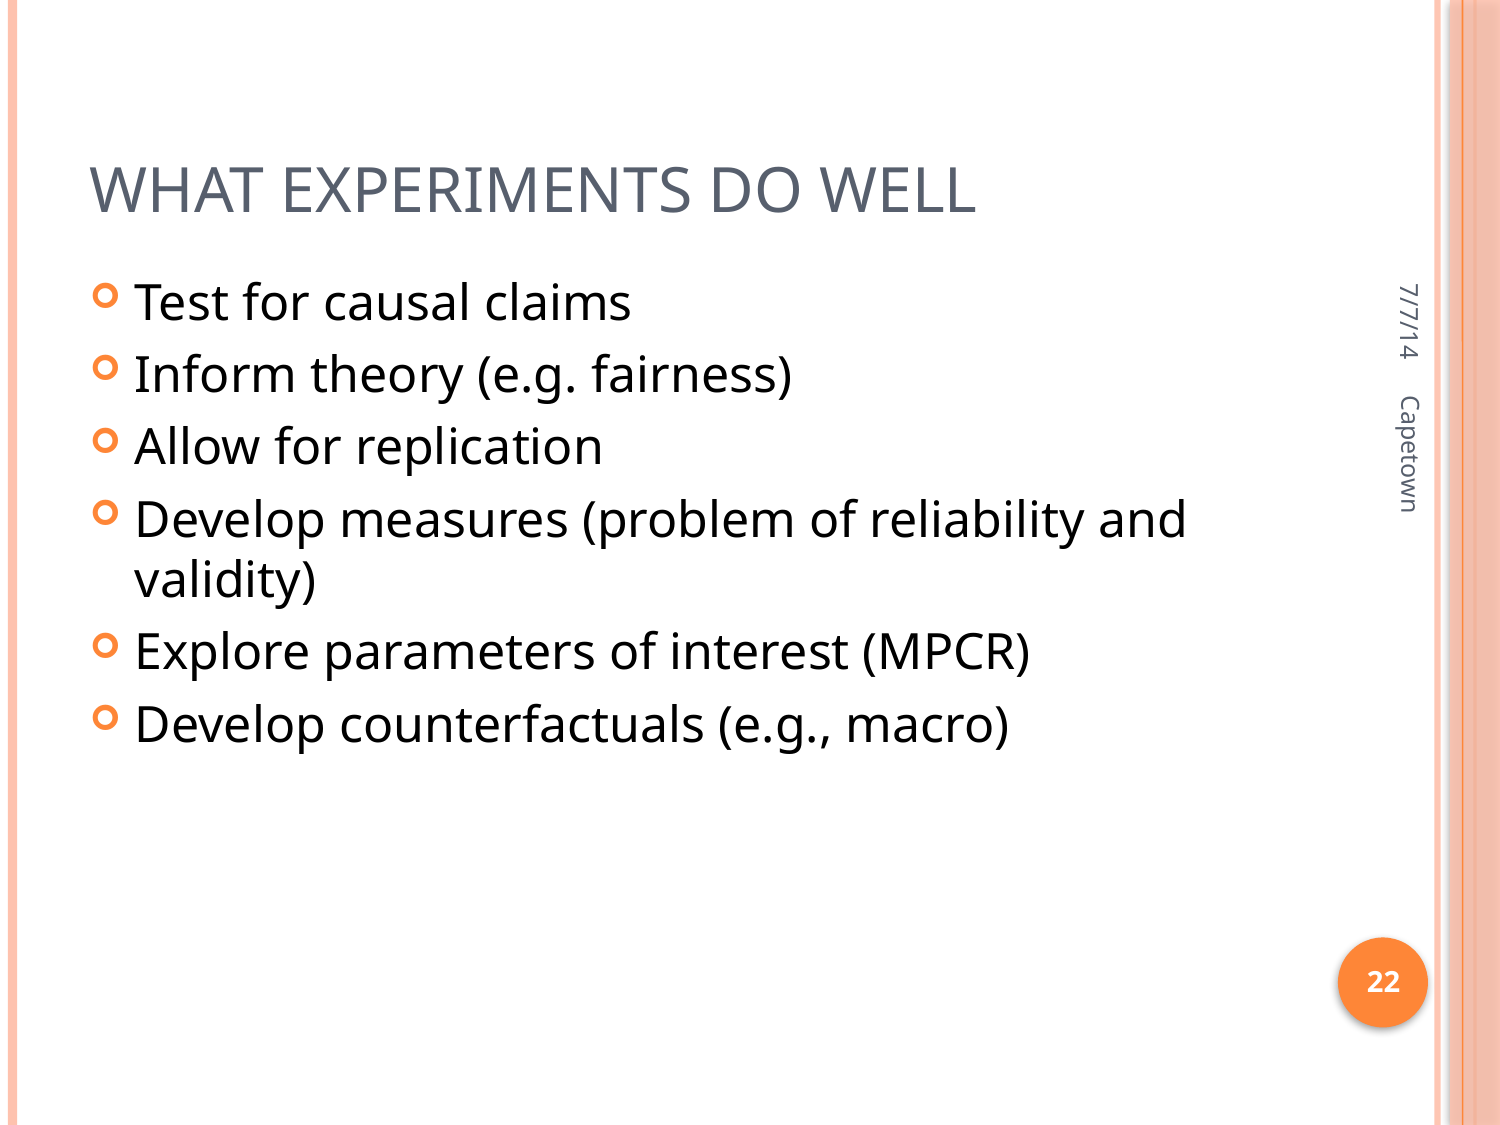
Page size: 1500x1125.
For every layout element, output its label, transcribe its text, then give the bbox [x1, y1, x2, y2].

title What Experiments Do Well [75, 45, 1300, 233]
footer Capetown [1379, 380, 1440, 906]
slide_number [1378, 43, 1442, 374]
slide_number 22 [1333, 940, 1434, 1027]
list Test for causal claims Inform theory (e.g. fairness) Allow for replication Develop measures (problem of reliability and validity) Explore parameters of interest (MPCR) Develop counterfactuals (e.g., macro) [75, 262, 1300, 1062]
